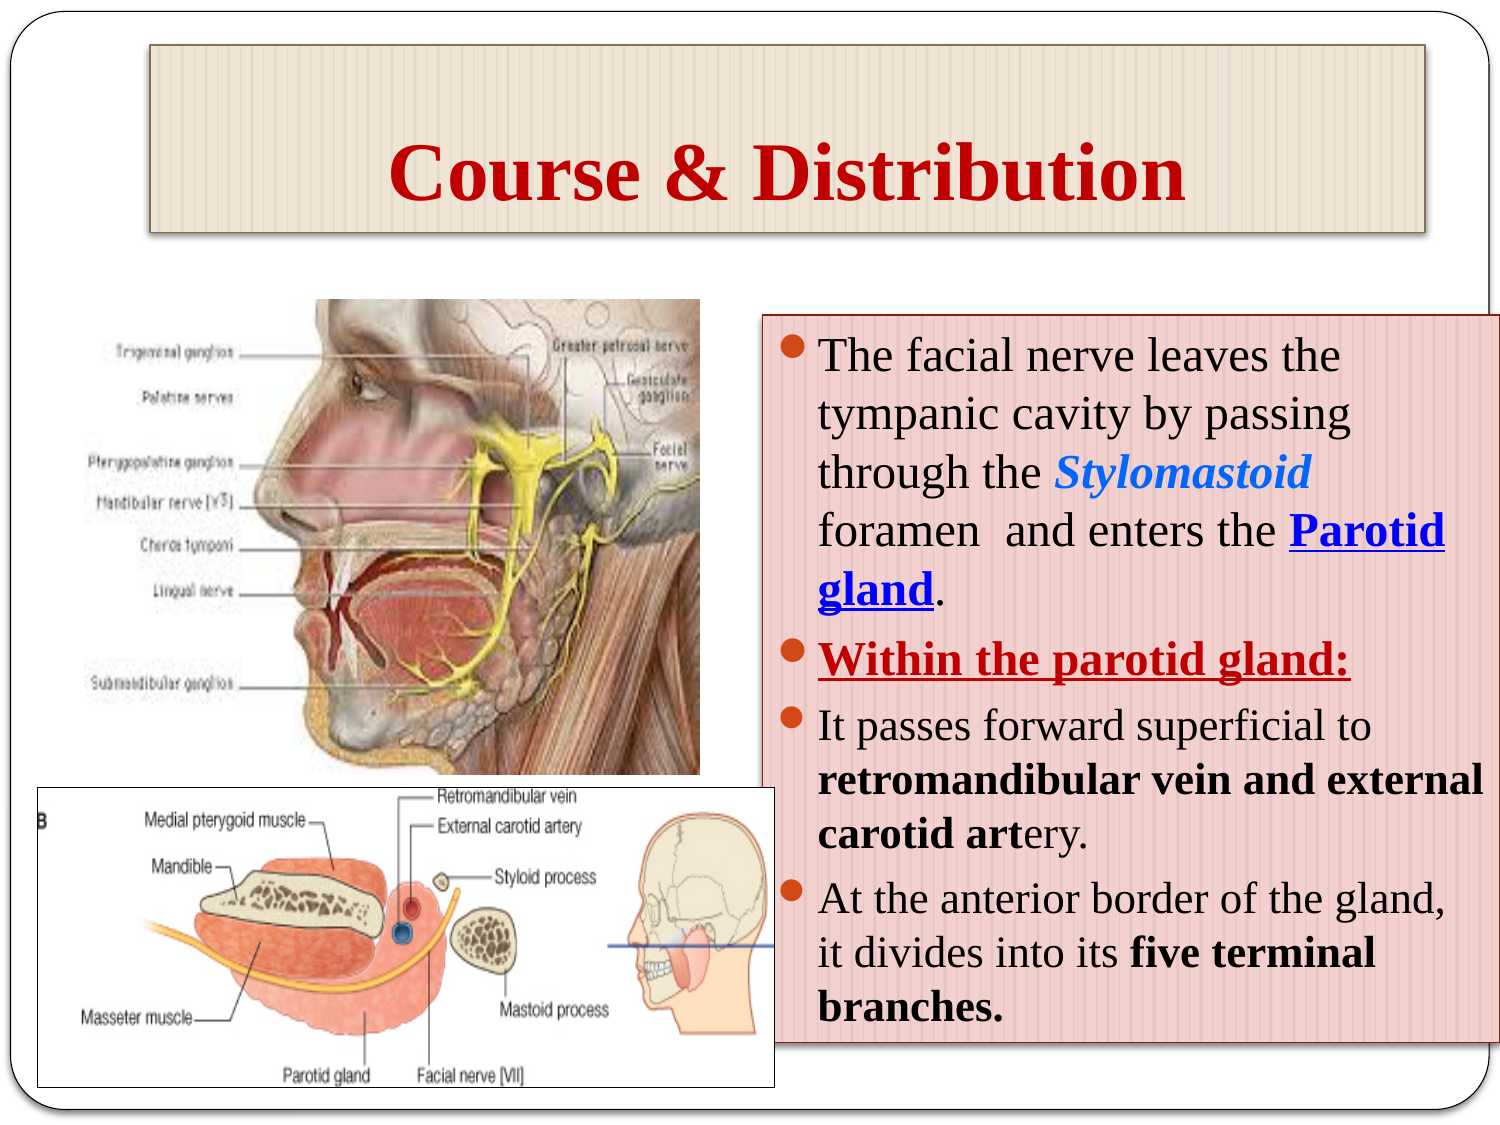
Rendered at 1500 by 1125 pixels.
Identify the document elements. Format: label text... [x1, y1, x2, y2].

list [37, 787, 776, 1088]
list The facial nerve leaves the tympanic cavity by passing through the Stylomastoid foramen and enters the Parotid gland. Within the parotid gland: It passes forward superficial to retromandibular vein and external carotid artery. At the anterior border of the gland, it divides into its five terminal branches. [762, 314, 1500, 1043]
picture [49, 299, 701, 776]
title Course & Distribution [149, 44, 1426, 233]
